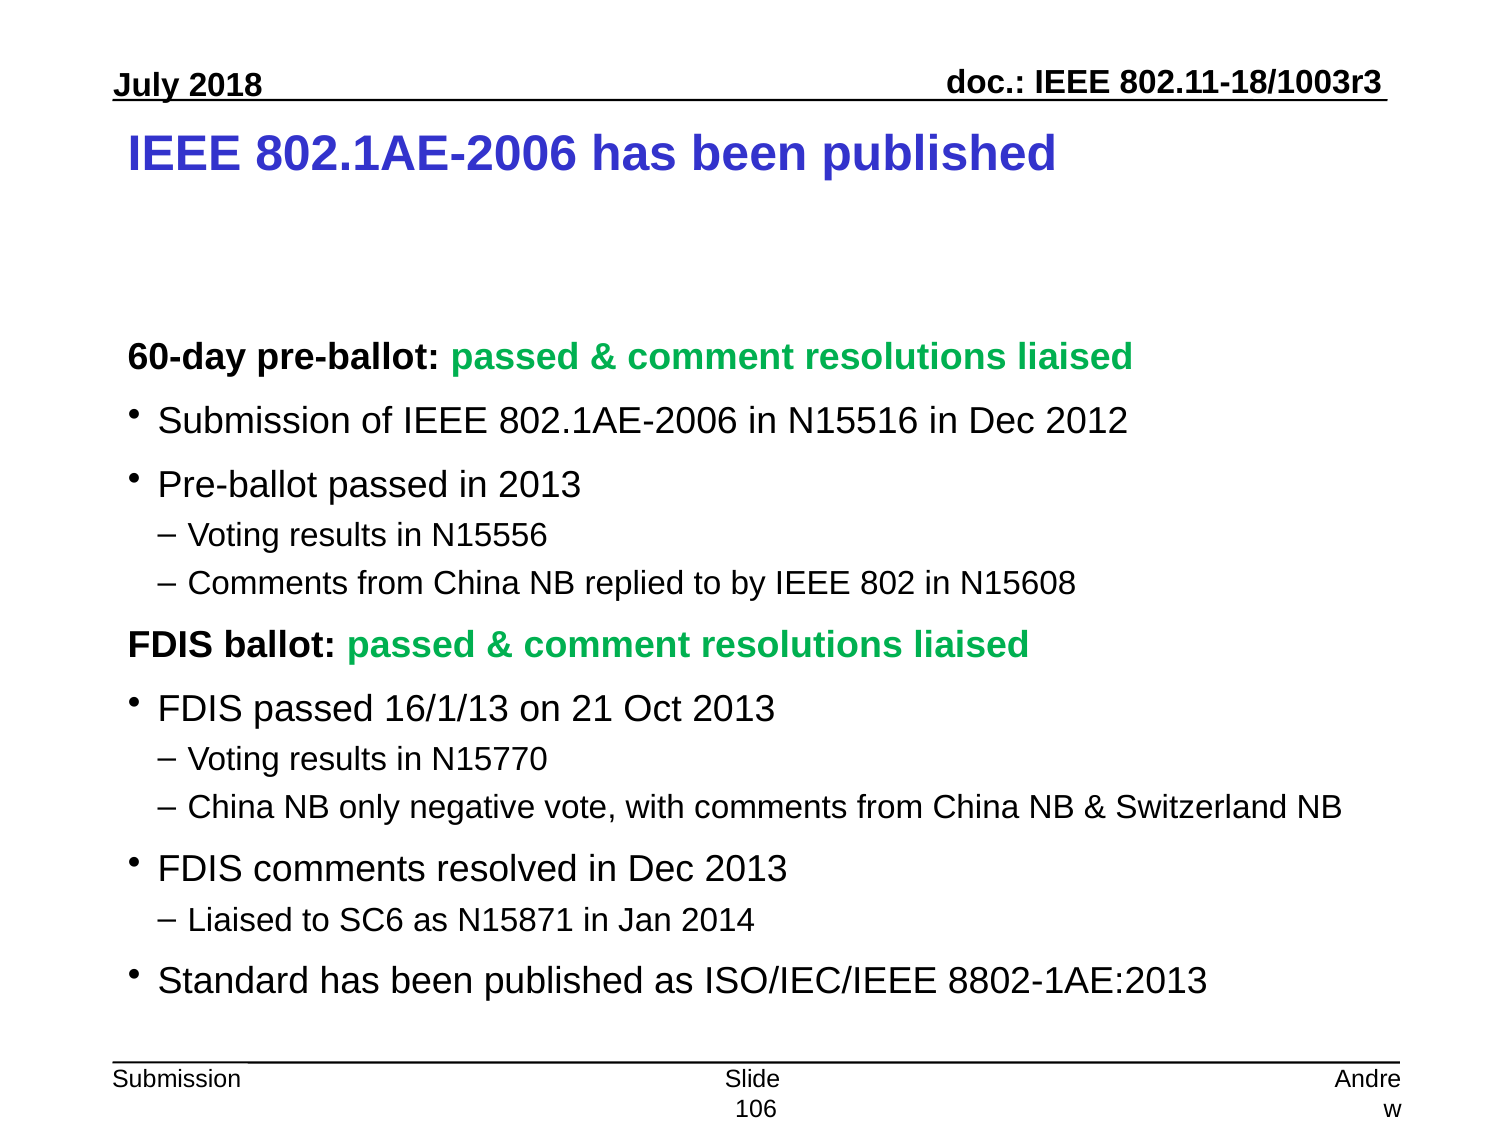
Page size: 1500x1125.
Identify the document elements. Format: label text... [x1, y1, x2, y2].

footer Andrew Myles, Cisco [1320, 1061, 1402, 1093]
list 60-day pre-ballot: passed & comment resolutions liaised Submission of IEEE 802.1AE-2006 in N15516 in Dec 2012 Pre-ballot passed in 2013 Voting results in N15556 Comments from China NB replied to by IEEE 802 in N15608 FDIS ballot: passed & comment resolutions liaised FDIS passed 16/1/13 on 21 Oct 2013 Voting results in N15770 China NB only negative vote, with comments from China NB & Switzerland NB FDIS comments resolved in Dec 2013 Liaised to SC6 as N15871 in Jan 2014 Standard has been published as ISO/IEC/IEEE 8802-1AE:2013 [112, 324, 1388, 1000]
title IEEE 802.1AE-2006 has been published [112, 112, 1475, 288]
slide_number Slide 106 [709, 1061, 803, 1093]
